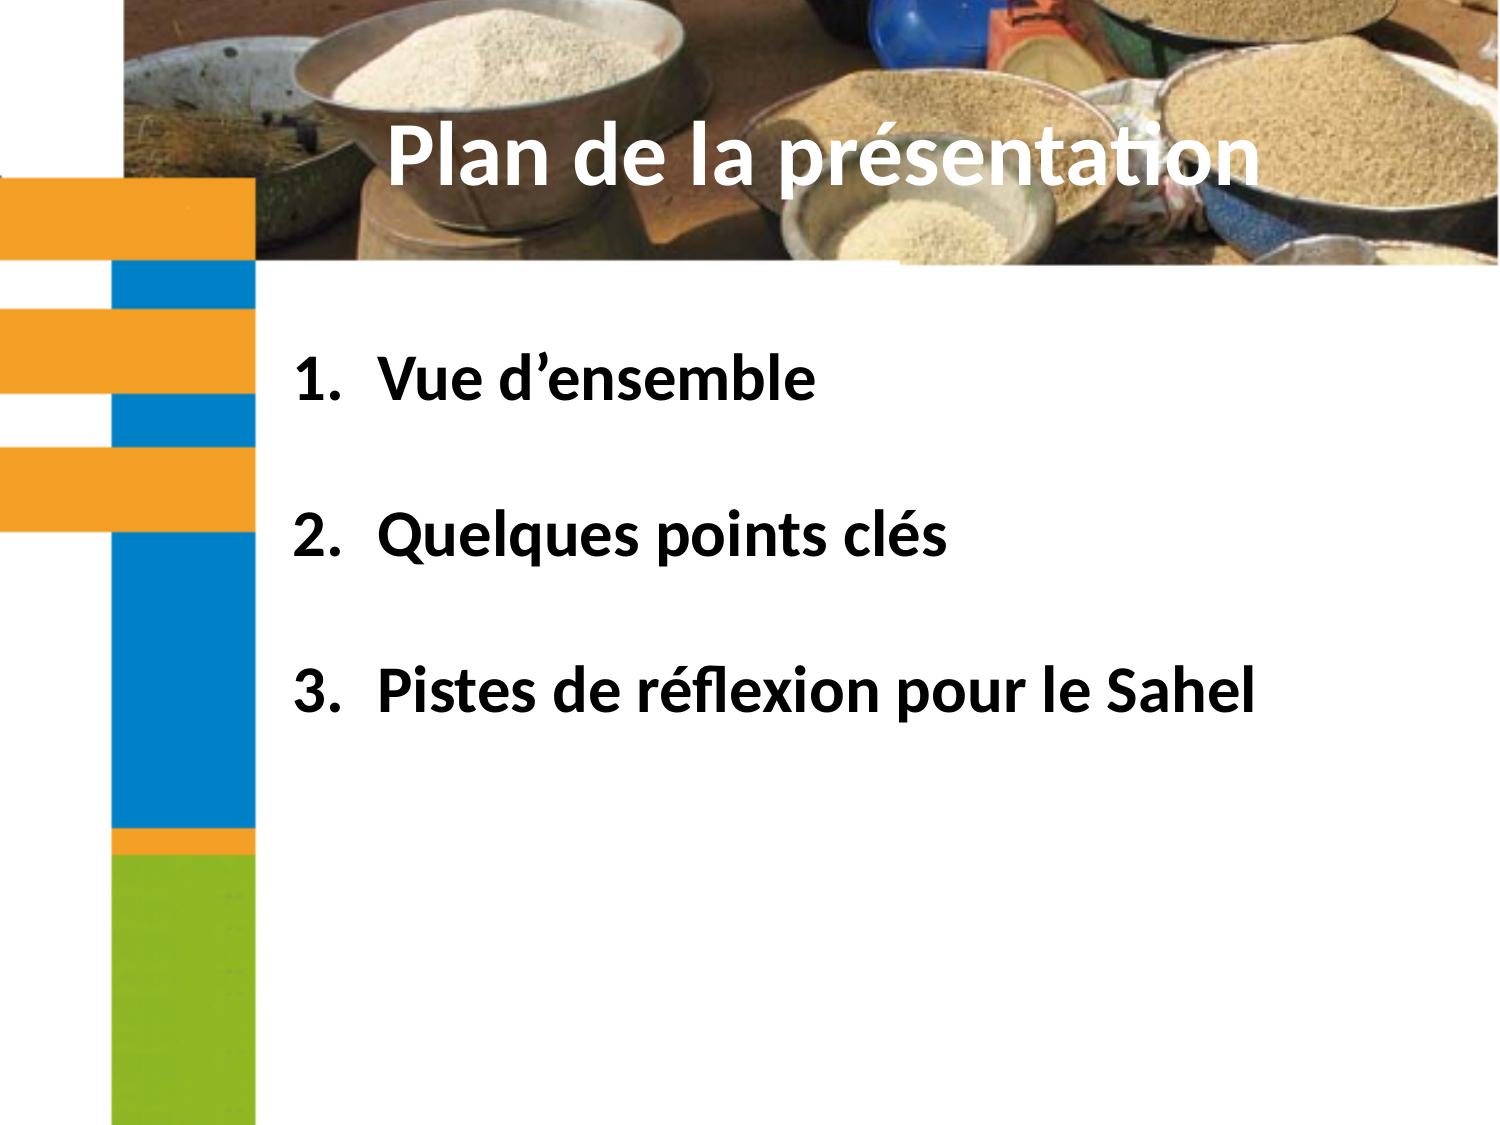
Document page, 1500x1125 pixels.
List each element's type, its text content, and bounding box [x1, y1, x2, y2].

picture [0, 0, 1500, 1125]
title Plan de la présentation [149, 54, 1500, 243]
list Vue d’ensemble Quelques points clés Pistes de réflexion pour le Sahel [277, 326, 1500, 1006]
